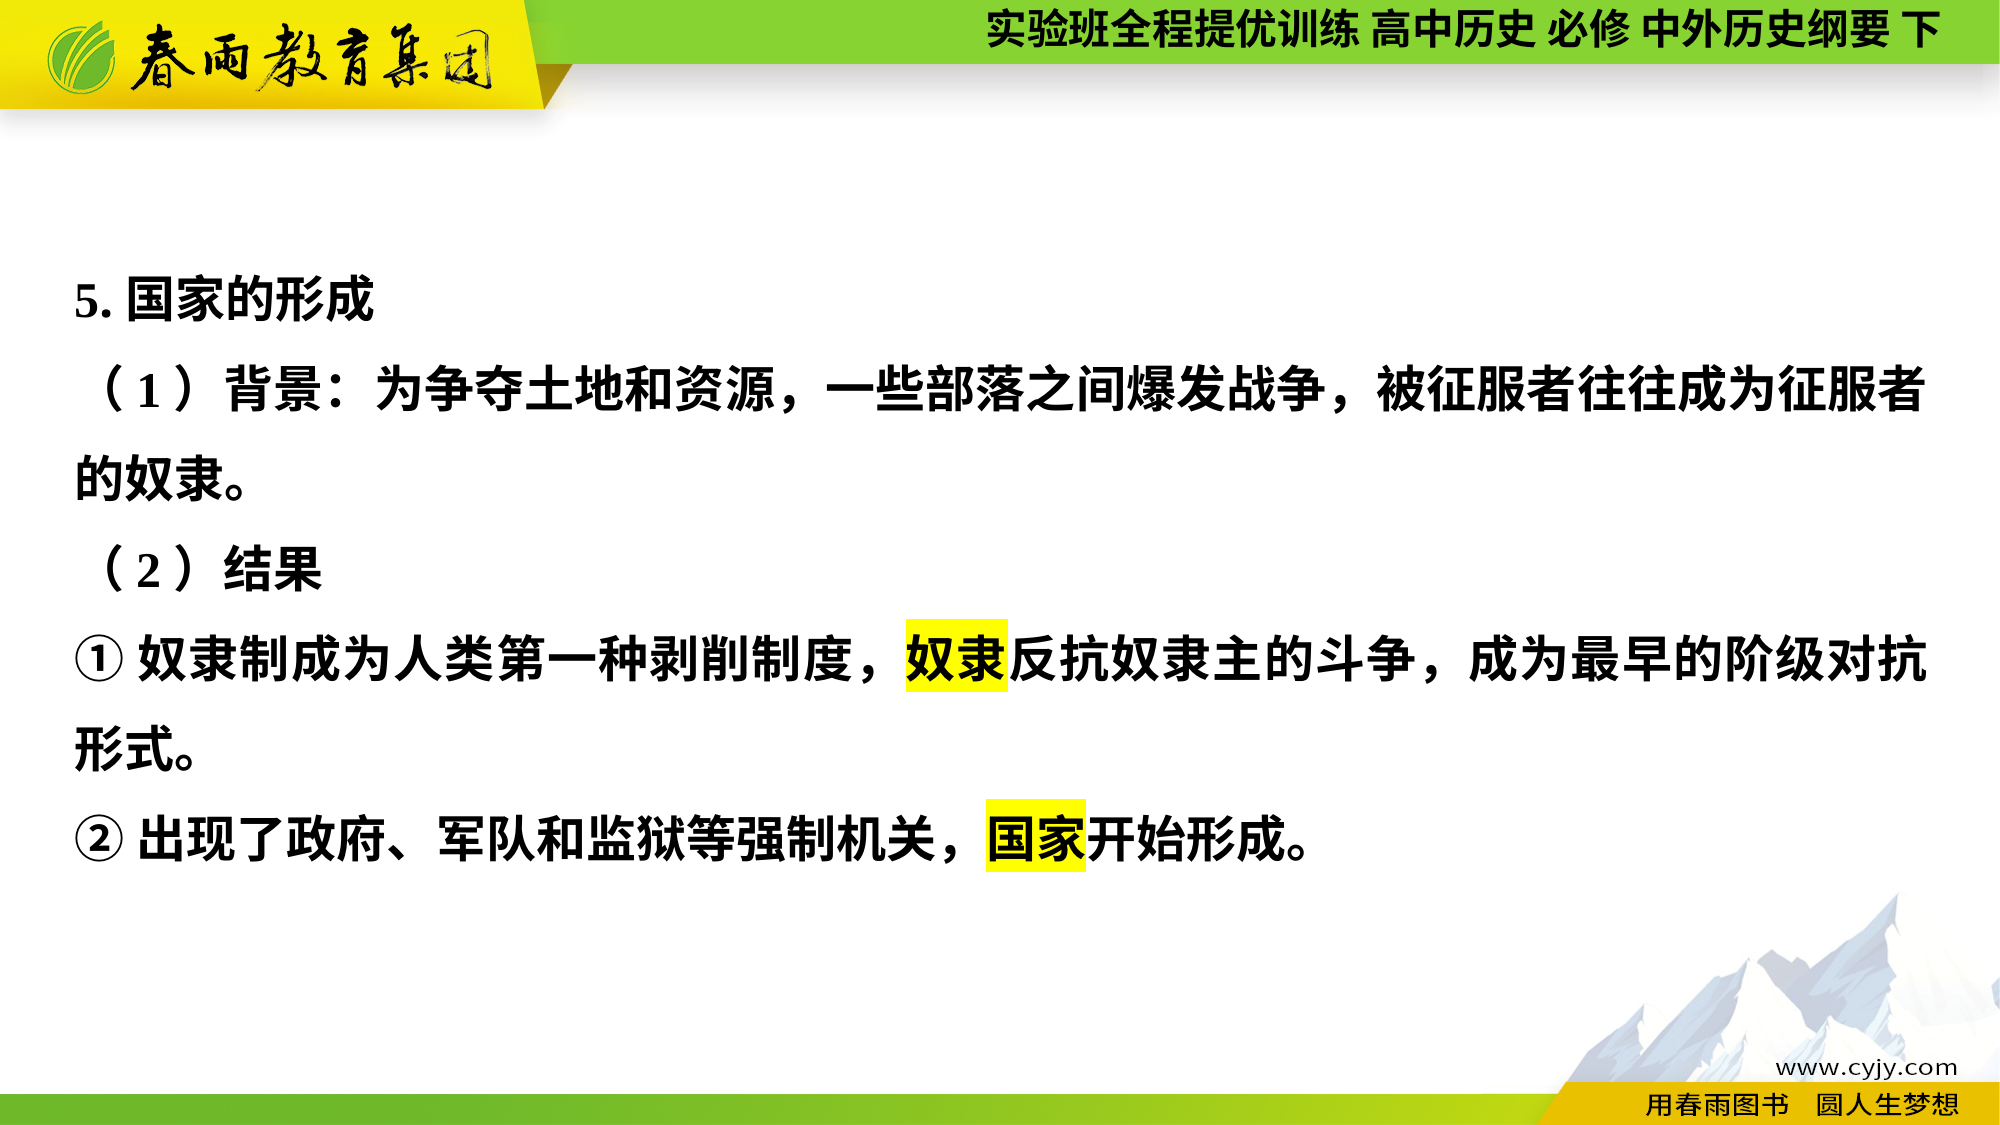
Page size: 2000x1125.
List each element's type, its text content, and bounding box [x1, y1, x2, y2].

list 5.国家的形成 （1）背景：为争夺土地和资源，一些部落之间爆发战争，被征服者往往成为征服者的奴隶。 （2）结果 ①奴隶制成为人类第一种剥削制度，奴隶反抗奴隶主的斗争，成为最早的阶级对抗形式。 ②出现了政府、军队和监狱等强制机关，国家开始形成。 [59, 229, 1944, 870]
picture [0, 0, 2000, 1125]
